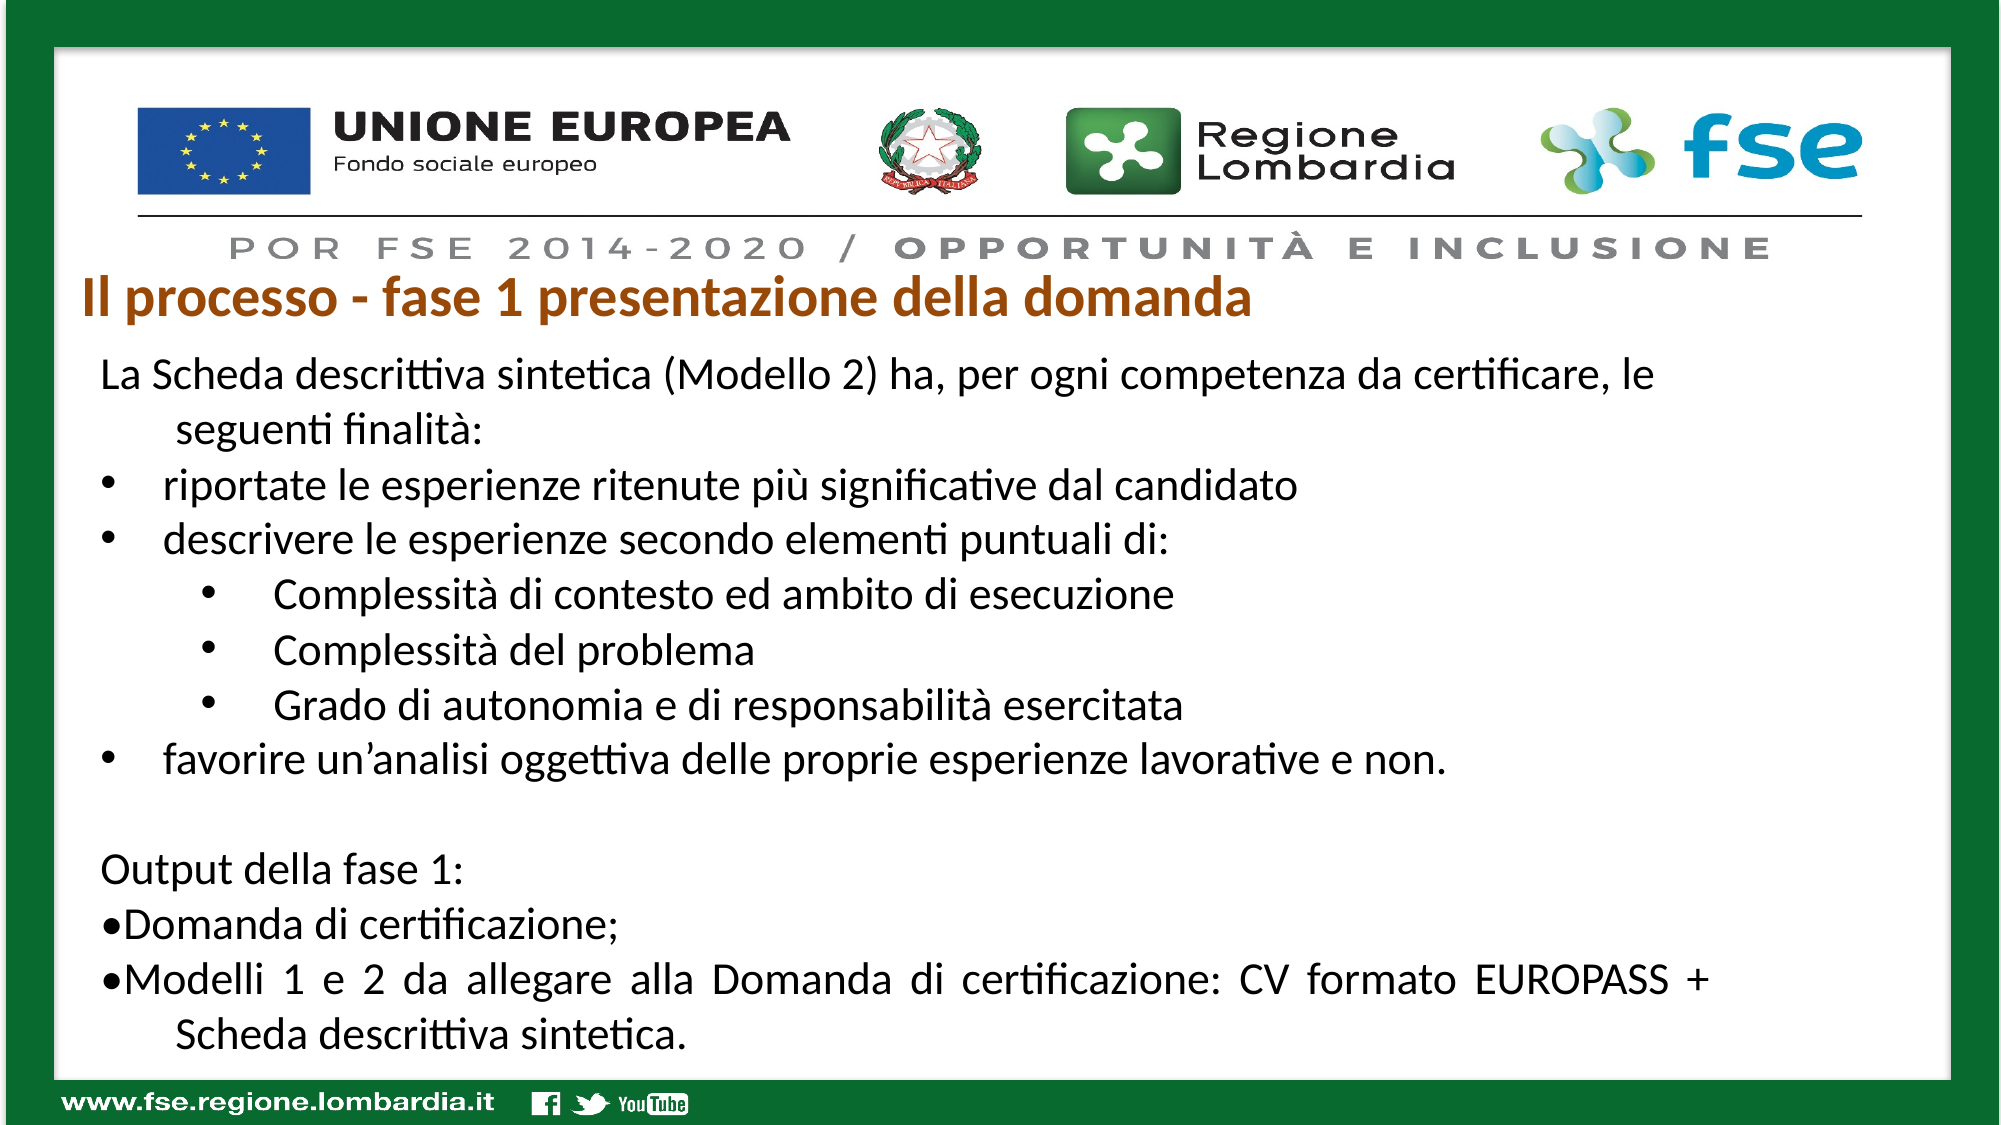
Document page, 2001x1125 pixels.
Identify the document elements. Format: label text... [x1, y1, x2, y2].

text_box La Scheda descrittiva sintetica (Modello 2) ha, per ogni competenza da certificare, le seguenti finalità: riportate le esperienze ritenute più significative dal candidato descrivere le esperienze secondo elementi puntuali di: Complessità di contesto ed ambito di esecuzione Complessità del problema Grado di autonomia e di responsabilità esercitata favorire un’analisi oggettiva delle proprie esperienze lavorative e non. Output della fase 1: •Domanda di certificazione; •Modelli 1 e 2 da allegare alla Domanda di certificazione: CV formato EUROPASS + Scheda descrittiva sintetica. [85, 336, 1727, 1067]
picture [60, 1091, 689, 1116]
picture [132, 103, 1867, 267]
text_box Il processo - fase 1 presentazione della domanda [67, 250, 1727, 336]
